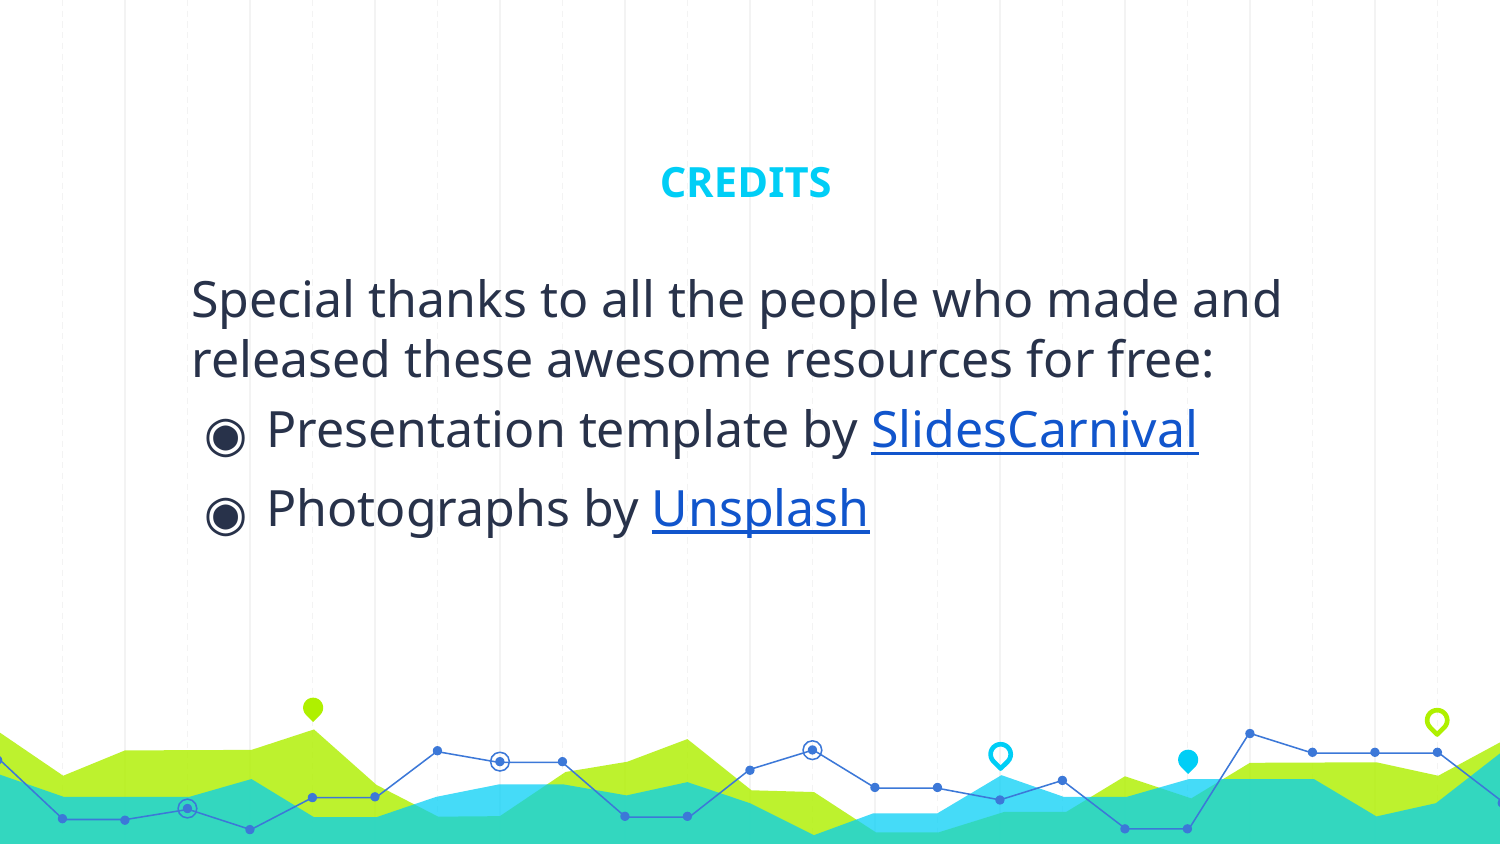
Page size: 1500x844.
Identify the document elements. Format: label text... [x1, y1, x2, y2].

title CREDITS [171, 103, 1320, 222]
list Special thanks to all the people who made and released these awesome resources for free: Presentation template by SlidesCarnival Photographs by Unsplash [176, 252, 1325, 568]
